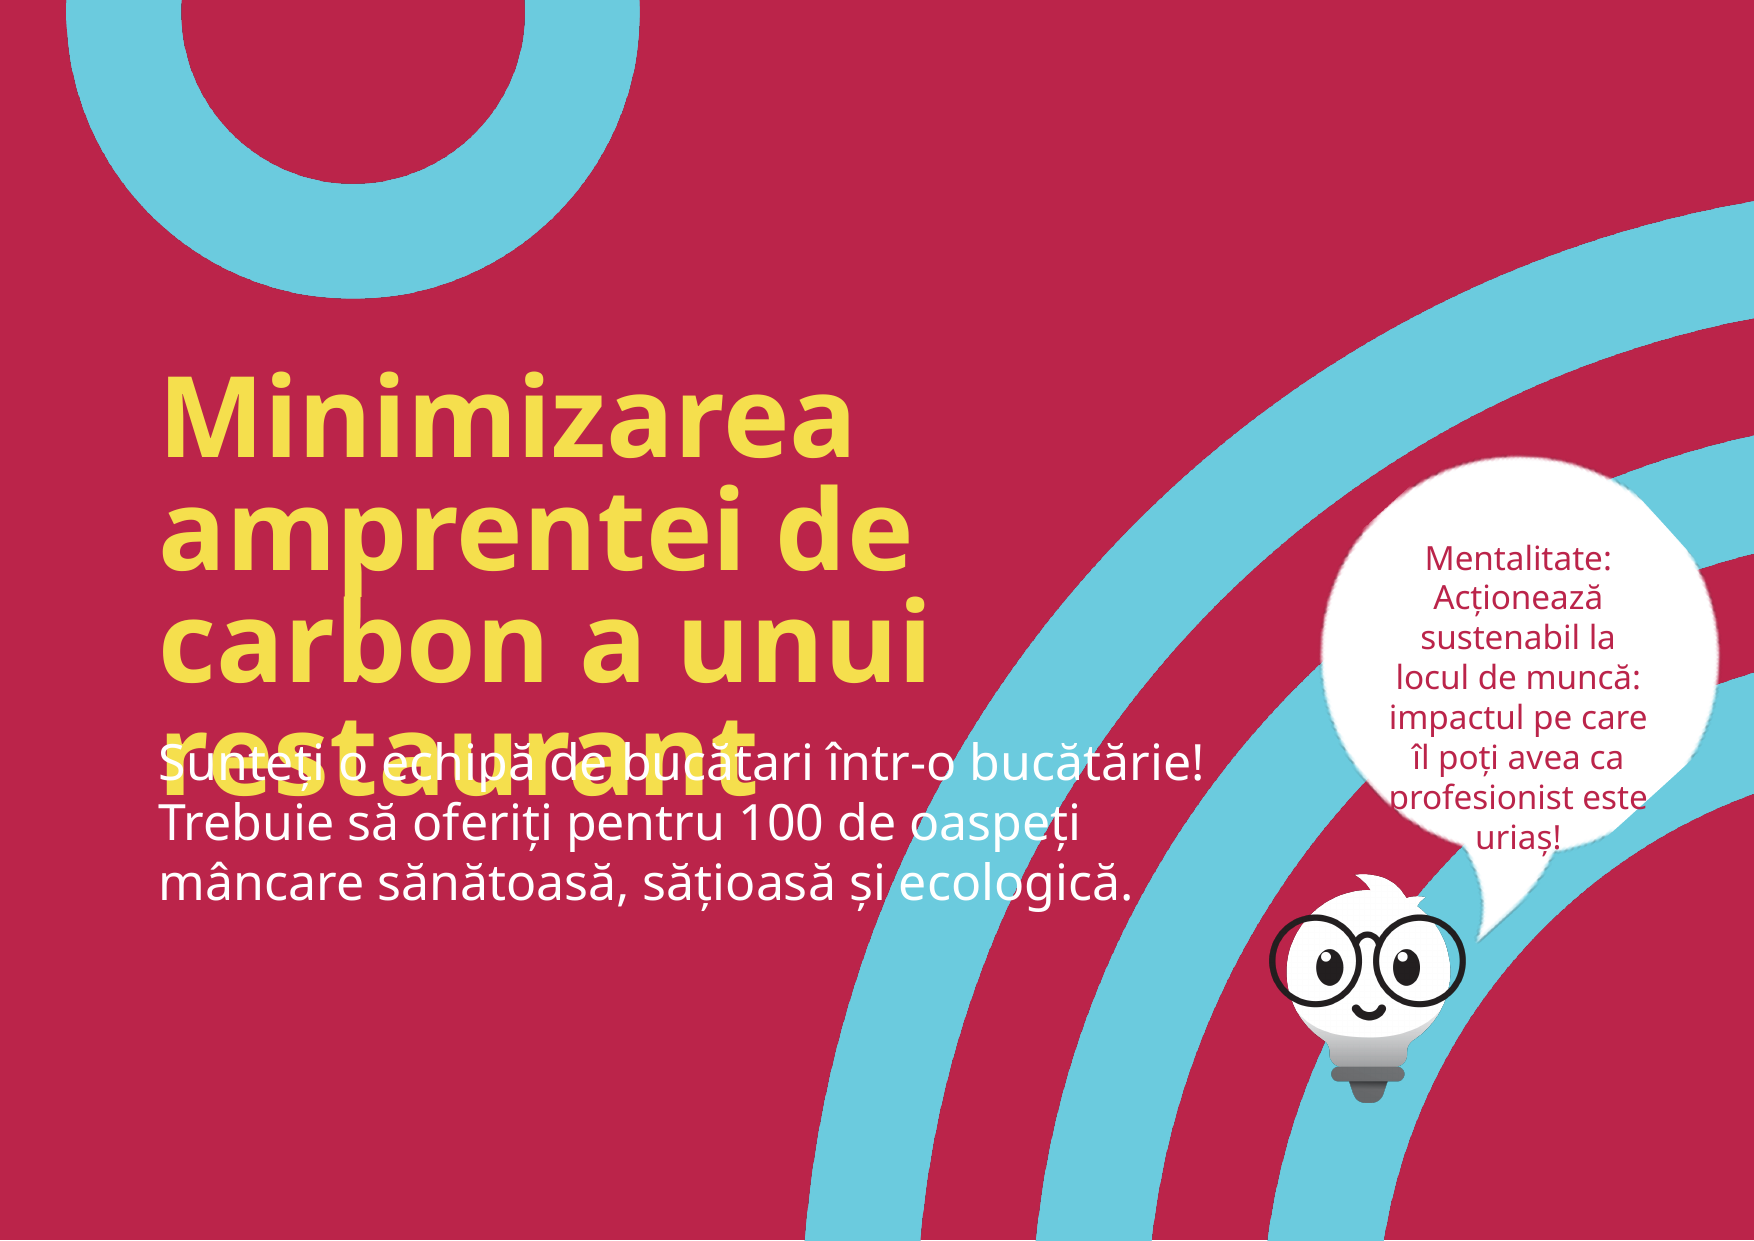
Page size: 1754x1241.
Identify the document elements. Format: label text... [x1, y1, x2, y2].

picture [801, 184, 1754, 1241]
picture [66, 0, 640, 299]
text_box Minimizarea amprentei de carbon a unui restaurant [143, 360, 801, 722]
text_box Sunteți o echipă de bucătari într-o bucătărie! Trebuie să oferiți pentru 100 de oaspeți mâncare sănătoasă, sățioasă și ecologică. [143, 722, 801, 918]
